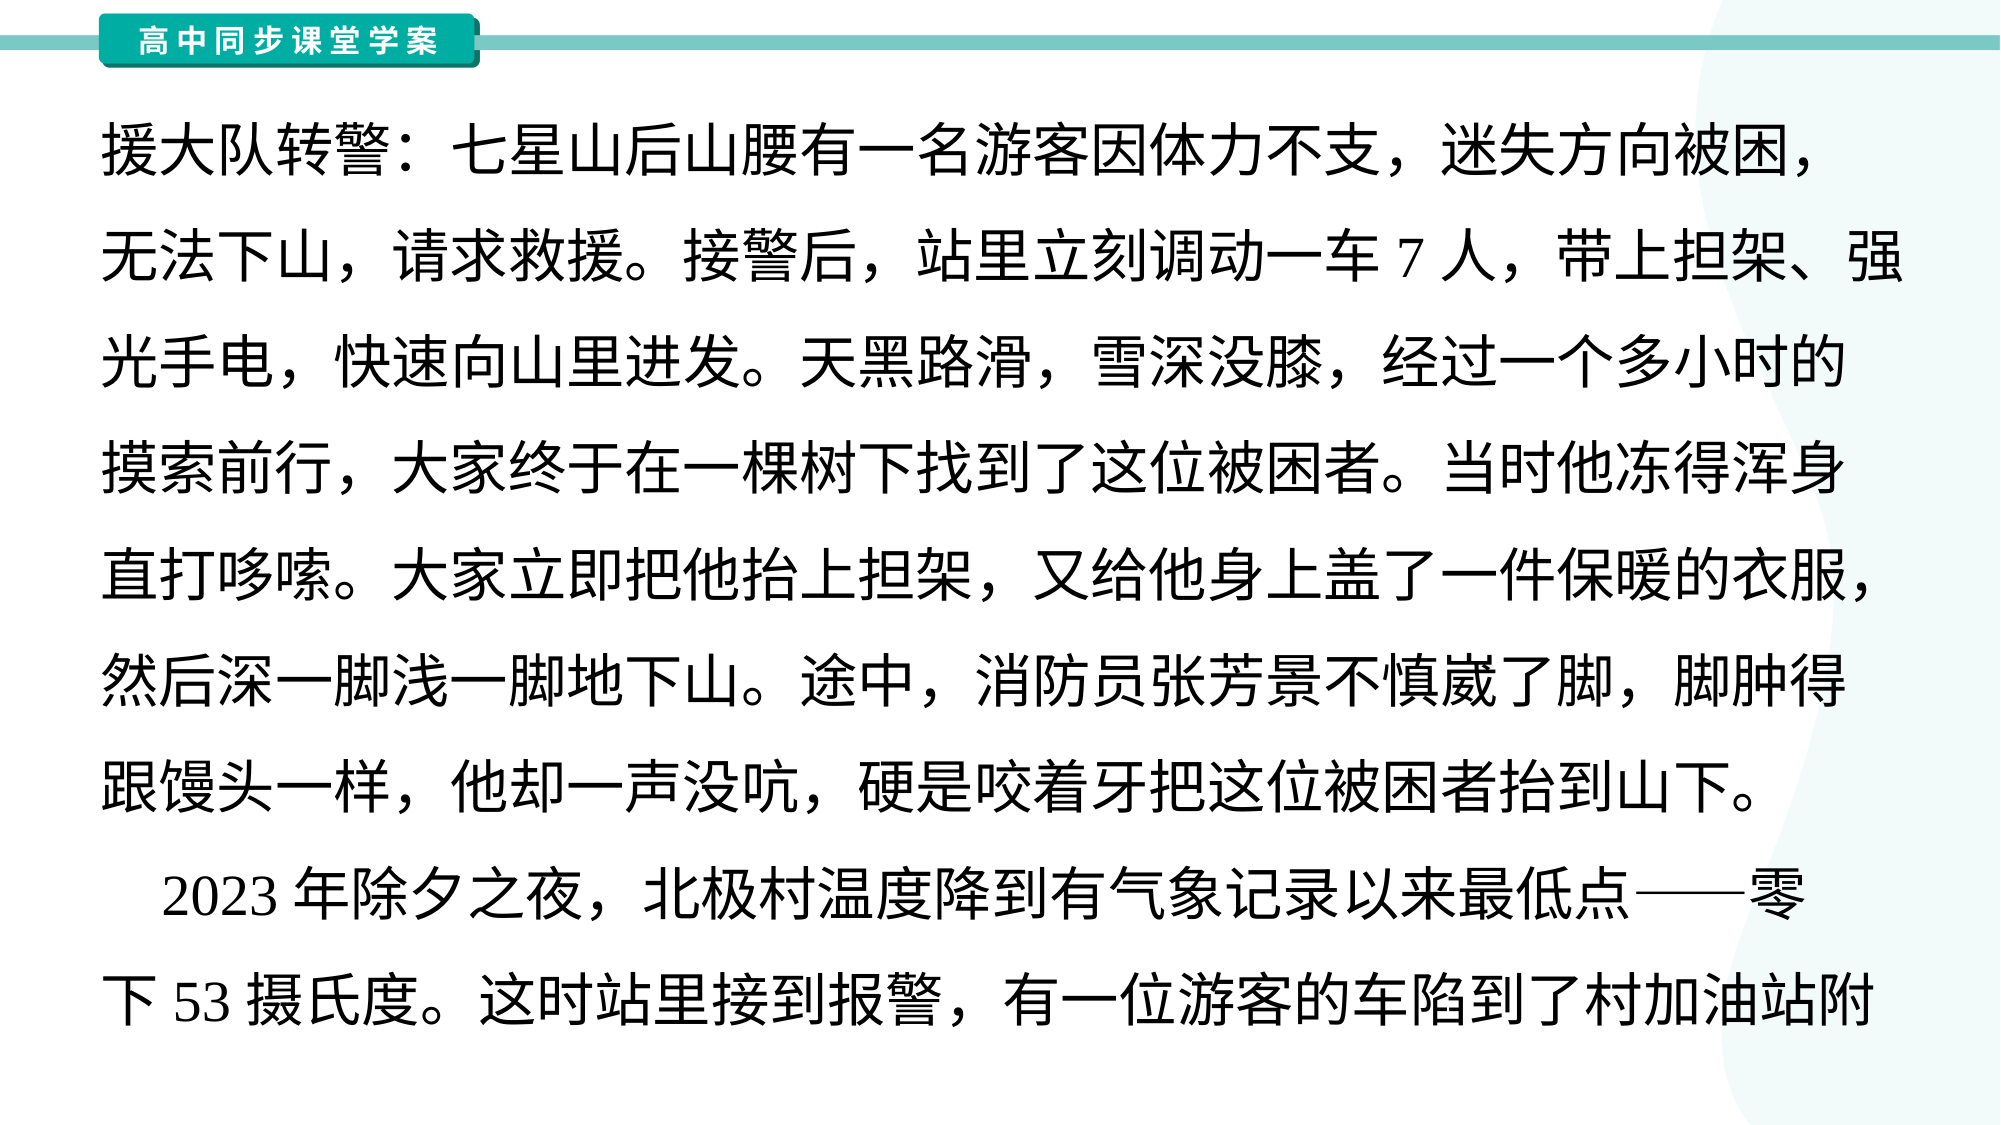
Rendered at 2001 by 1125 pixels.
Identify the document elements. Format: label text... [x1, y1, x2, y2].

text_box 援大队转警：七星山后山腰有一名游客因体力不支，迷失方向被困， 无法下山，请求救援。接警后，站里立刻调动一车7人，带上担架、强 光手电，快速向山里进发。天黑路滑，雪深没膝，经过一个多小时的 摸索前行，大家终于在一棵树下找到了这位被困者。当时他冻得浑身 直打哆嗦。大家立即把他抬上担架，又给他身上盖了一件保暖的衣服， 然后深一脚浅一脚地下山。途中，消防员张芳景不慎崴了脚，脚肿得 跟馒头一样，他却一声没吭，硬是咬着牙把这位被困者抬到山下。 2023年除夕之夜，北极村温度降到有气象记录以来最低点——零 下53摄氏度。这时站里接到报警，有一位游客的车陷到了村加油站附 [100, 76, 1899, 1033]
picture [0, 0, 2000, 1125]
